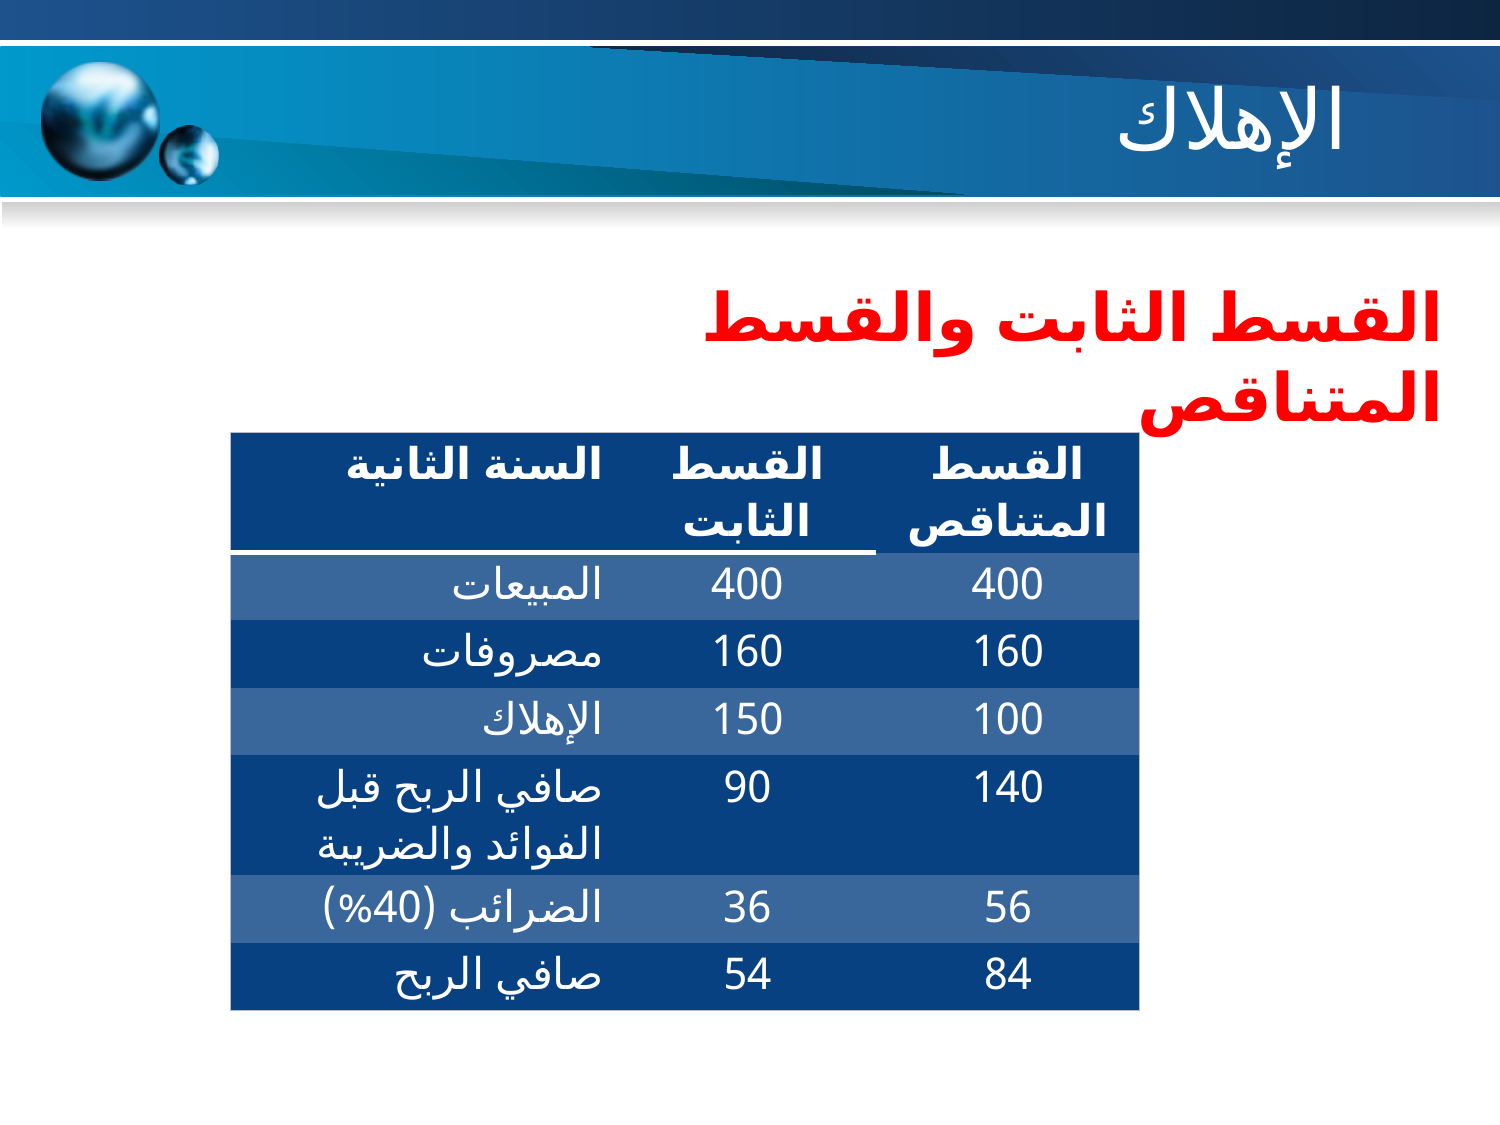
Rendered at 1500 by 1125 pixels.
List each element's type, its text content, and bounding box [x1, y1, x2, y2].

table_cell 56 [876, 875, 1139, 943]
table_cell الإهلاك [231, 688, 619, 755]
table_cell مصروفات [231, 620, 619, 688]
table_cell 160 [876, 620, 1139, 688]
table_cell 150 [619, 688, 876, 755]
table_cell المبيعات [231, 555, 619, 620]
table_cell 160 [619, 620, 876, 688]
table_cell 140 [876, 755, 1139, 875]
picture [160, 126, 218, 184]
text_box القسط الثابت والقسط المتناقص [655, 267, 1459, 442]
picture [42, 63, 159, 180]
title الإهلاك [274, 44, 1363, 188]
table_cell صافي الربح قبل الفوائد والضريبة [231, 755, 619, 875]
table_cell 400 [876, 553, 1139, 620]
table_cell 84 [876, 943, 1139, 1010]
table_cell الضرائب (40%) [231, 875, 619, 943]
table_cell 36 [619, 875, 876, 943]
table_cell 100 [876, 688, 1139, 755]
table_cell صافي الربح [231, 943, 619, 1010]
table_cell 54 [619, 943, 876, 1010]
table_cell 90 [619, 755, 876, 875]
table_cell 400 [619, 555, 876, 620]
table_header القسط المتناقص [876, 433, 1139, 553]
table_header القسط الثابت [619, 433, 876, 550]
table_header السنة الثانية [231, 433, 619, 550]
